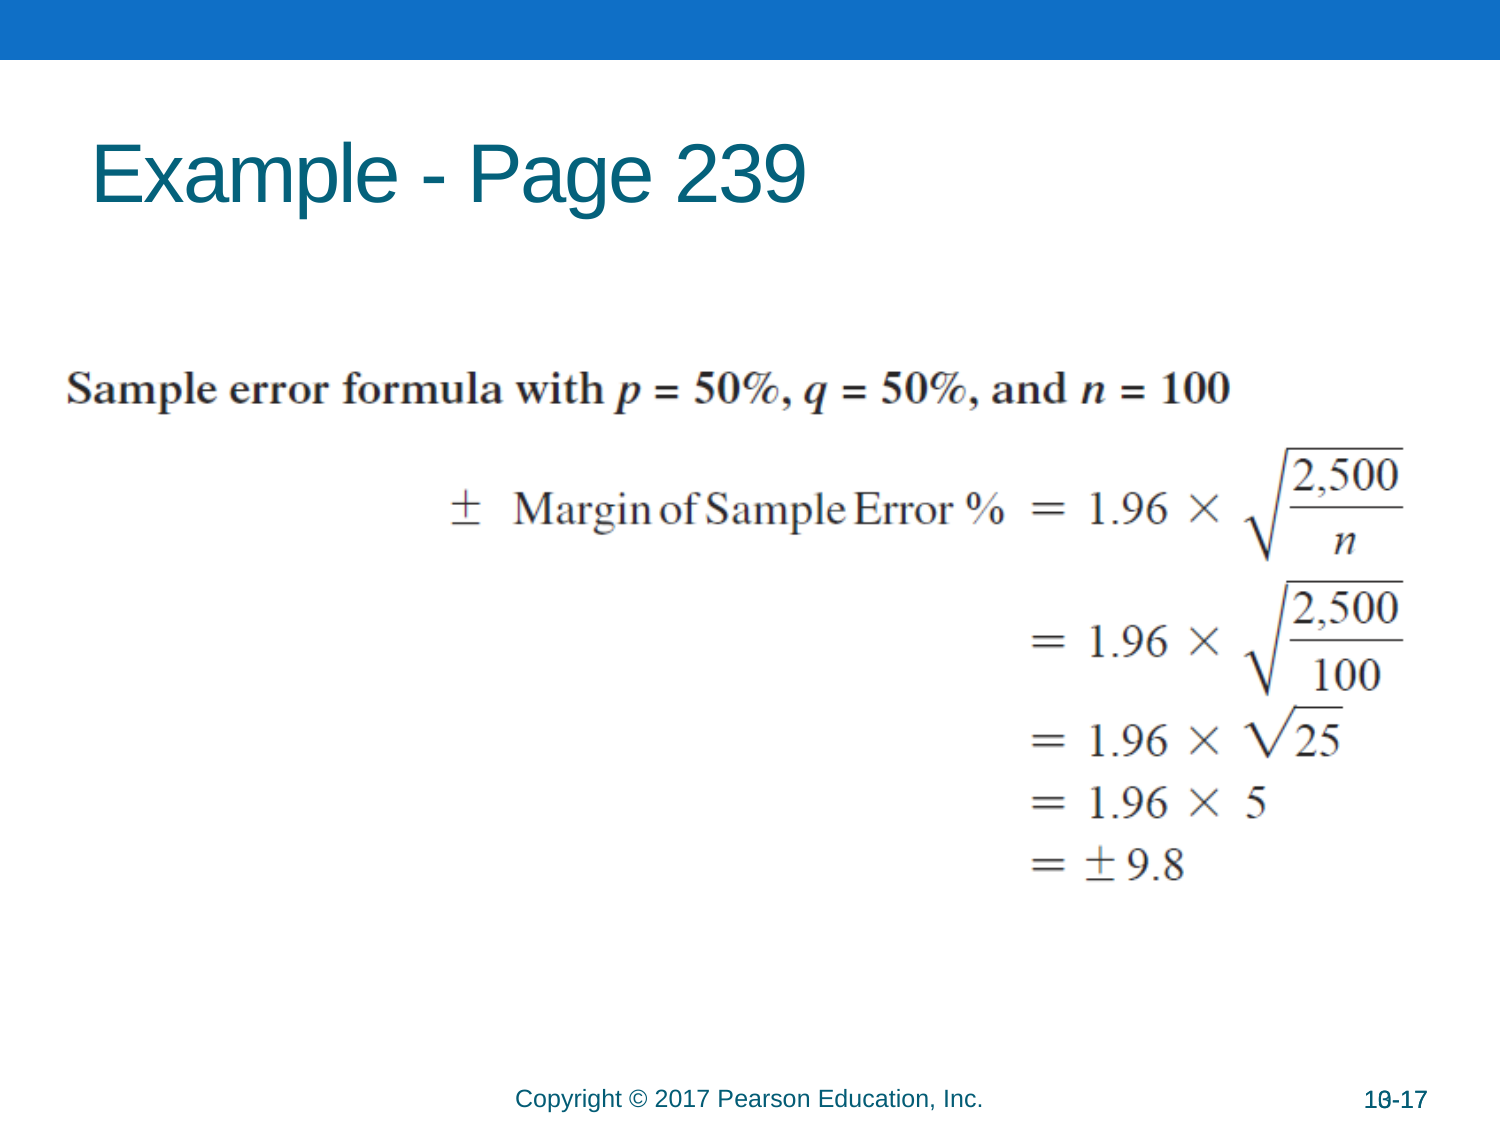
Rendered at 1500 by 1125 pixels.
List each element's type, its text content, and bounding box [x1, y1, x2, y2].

picture [641, 1100, 647, 1107]
title Example - Page 239 [75, 87, 1425, 250]
picture [42, 349, 1446, 933]
